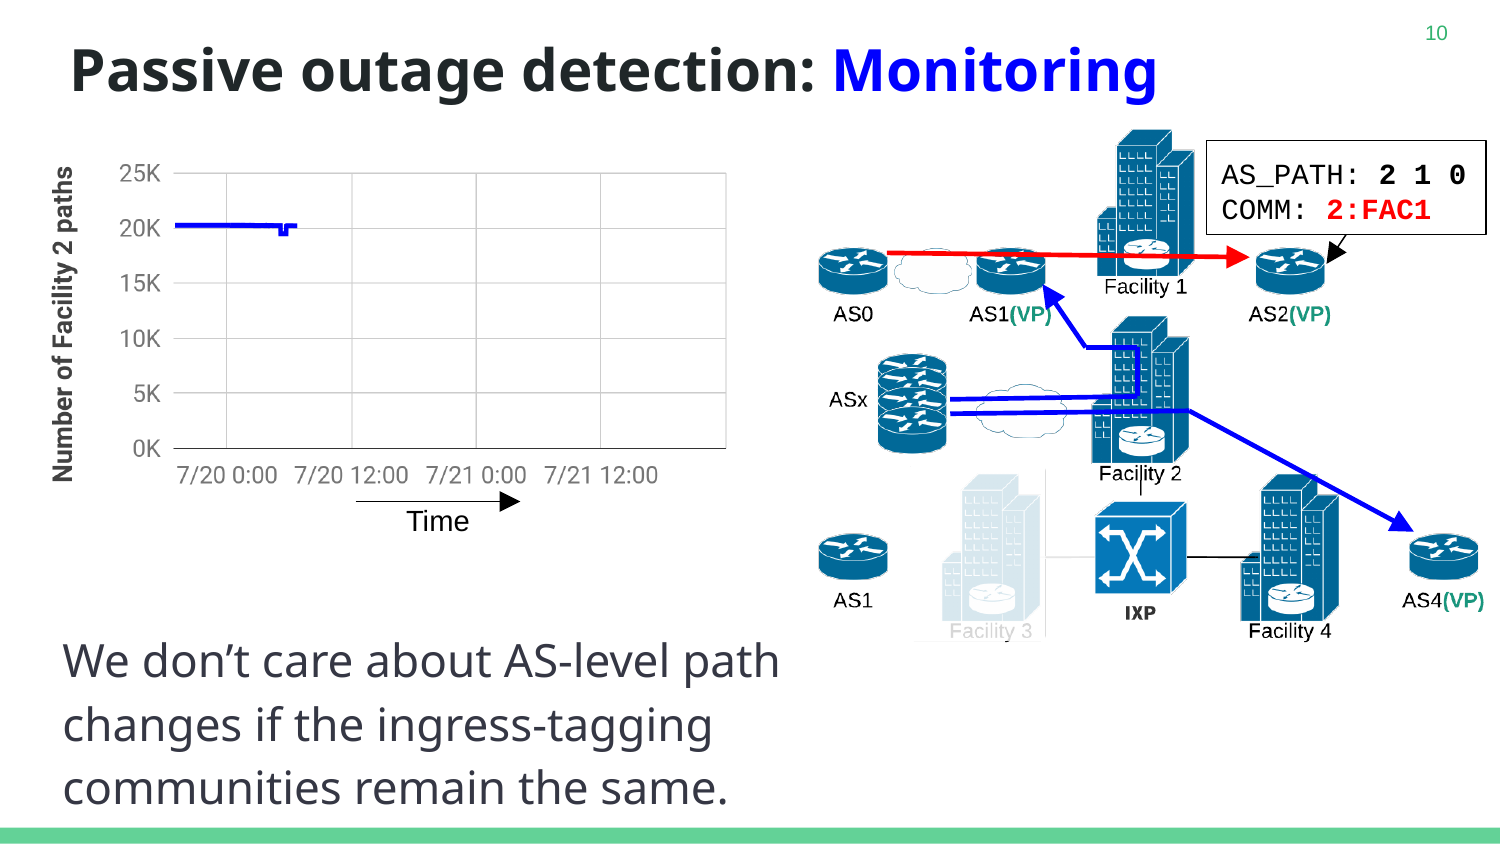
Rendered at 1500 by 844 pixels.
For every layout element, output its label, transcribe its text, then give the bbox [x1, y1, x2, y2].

text_box Time [389, 510, 487, 533]
picture [24, 136, 749, 492]
picture [774, 99, 1500, 681]
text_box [1042, 283, 1086, 348]
slide_number 10 [1410, 0, 1500, 65]
title Passive outage detection: Monitoring [55, 17, 1480, 112]
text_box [949, 410, 1190, 414]
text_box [1189, 410, 1415, 532]
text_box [1326, 234, 1347, 265]
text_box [949, 396, 1135, 400]
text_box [886, 252, 1250, 258]
text_box We don’t care about AS-level path changes if the ingress-tagging communities remain the same. [47, 608, 810, 823]
